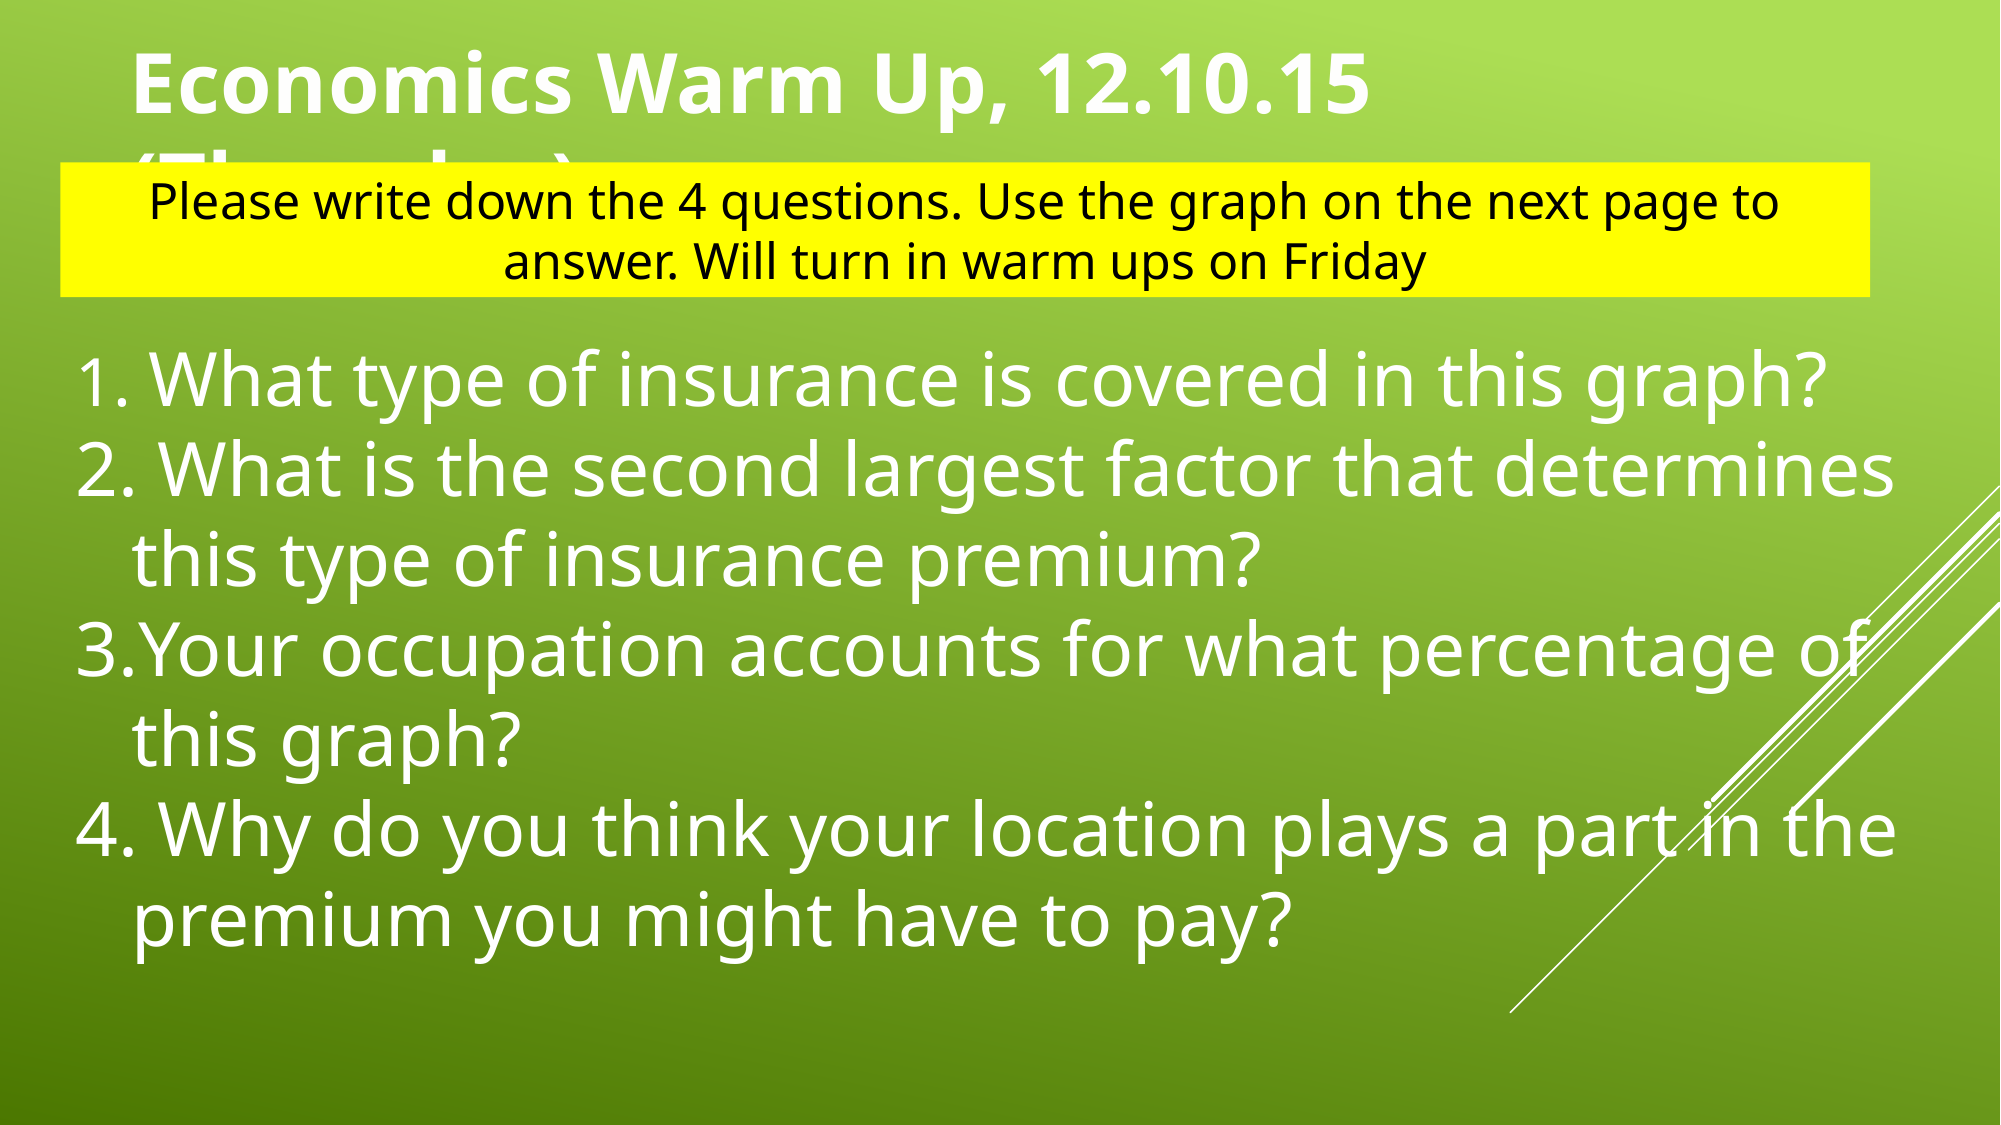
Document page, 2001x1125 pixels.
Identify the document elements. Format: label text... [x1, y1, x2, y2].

text_box Economics Warm Up, 12.10.15 (Thursday) [118, 24, 1858, 162]
text_box Please write down the 4 questions. Use the graph on the next page to answer. Will turn in warm ups on Friday [60, 162, 1871, 298]
text_box What type of insurance is covered in this graph? What is the second largest factor that determines this type of insurance premium? Your occupation accounts for what percentage of this graph? Why do you think your location plays a part in the premium you might have to pay? [60, 323, 1958, 1125]
